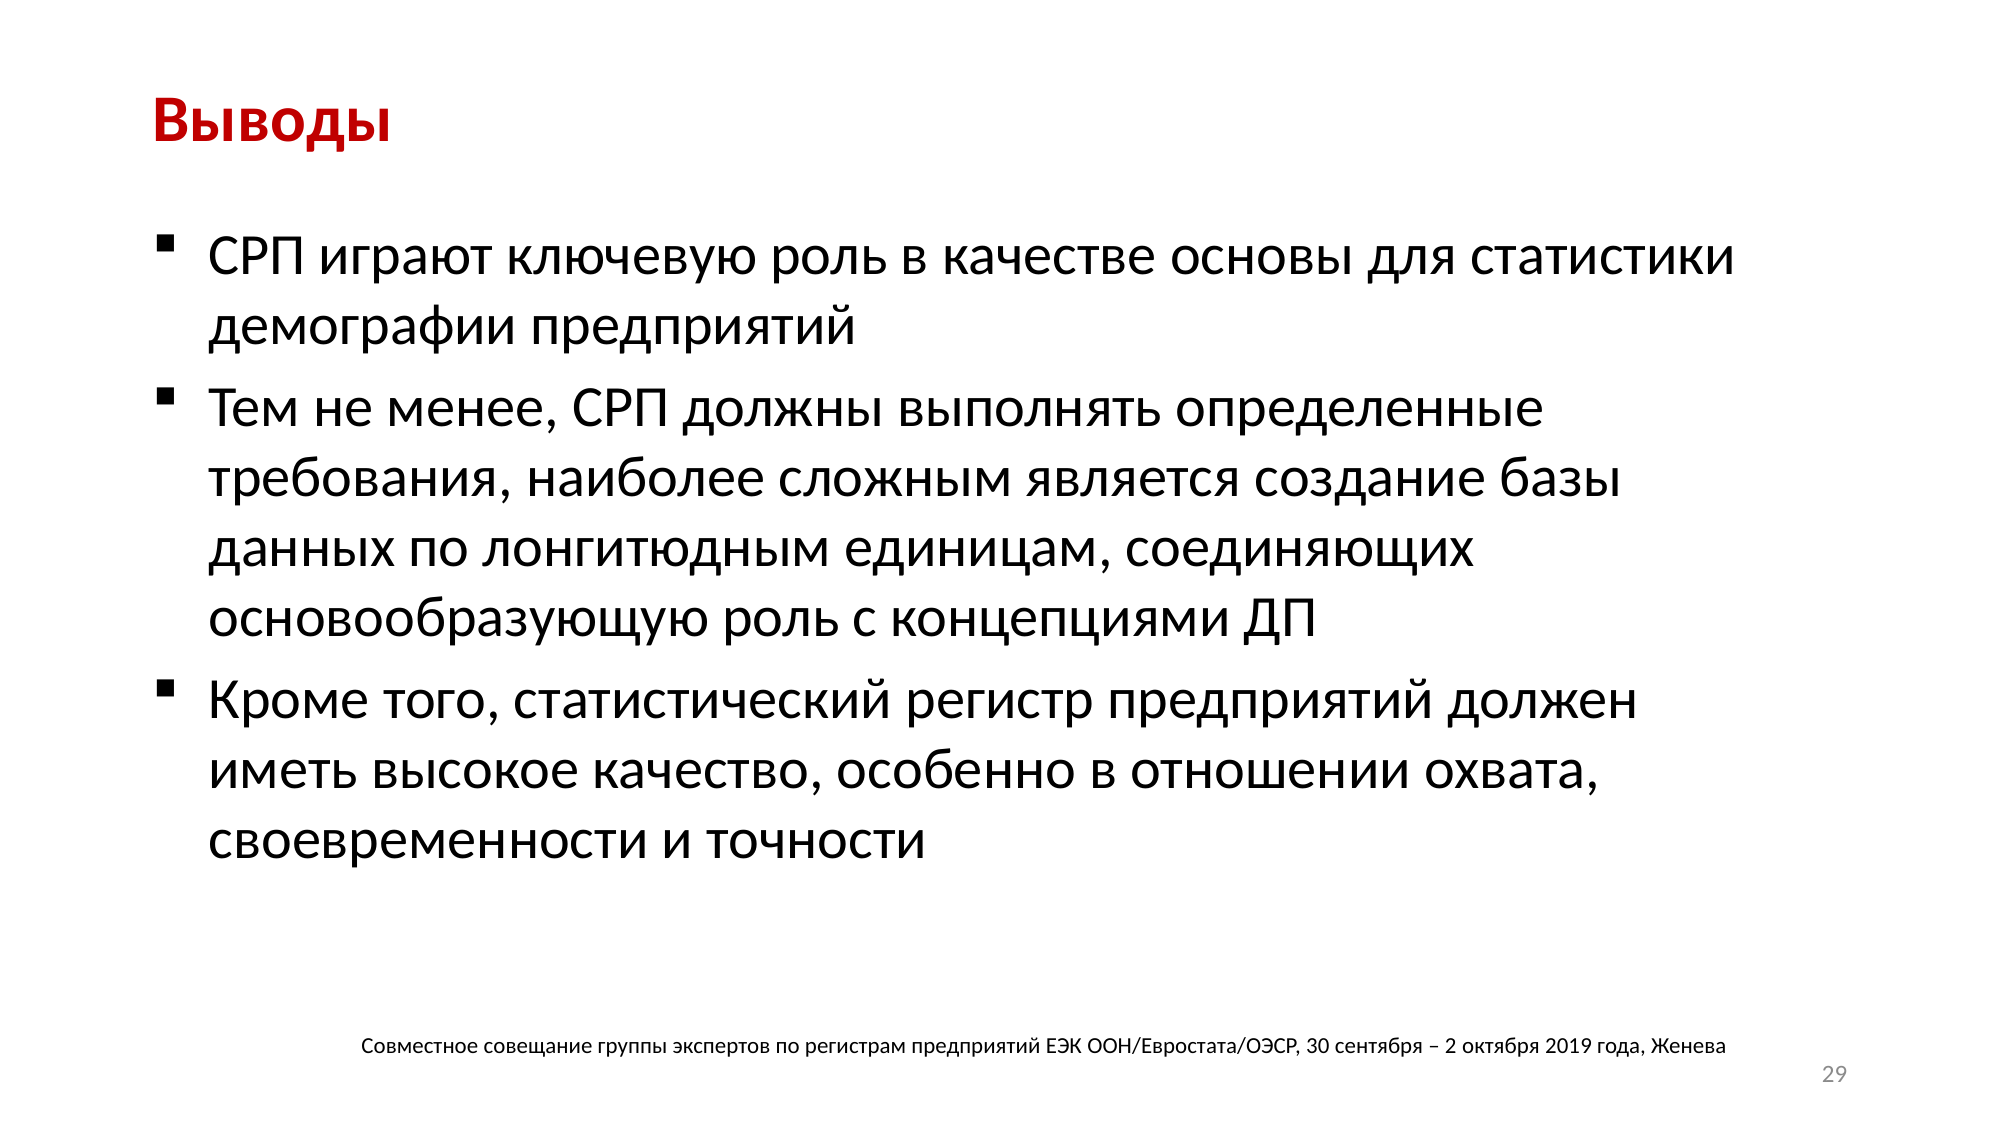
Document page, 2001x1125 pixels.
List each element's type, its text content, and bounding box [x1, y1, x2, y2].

text_box СРП играют ключевую роль в качестве основы для статистики демографии предприятий Тем не менее, СРП должны выполнять определенные требования, наиболее сложным является создание базы данных по лонгитюдным единицам, соединяющих основообразующую роль с концепциями ДП Кроме того, статистический регистр предприятий должен иметь высокое качество, особенно в отношении охвата, своевременности и точности [137, 208, 1794, 936]
slide_number 29 [1412, 1075, 1863, 1103]
text_box Совместное совещание группы экспертов по регистрам предприятий ЕЭК ООН/Евростата/ОЭСР, 30 сентября – 2 октября 2019 года, Женева [137, 1014, 1953, 1075]
title Выводы [137, 47, 1863, 192]
